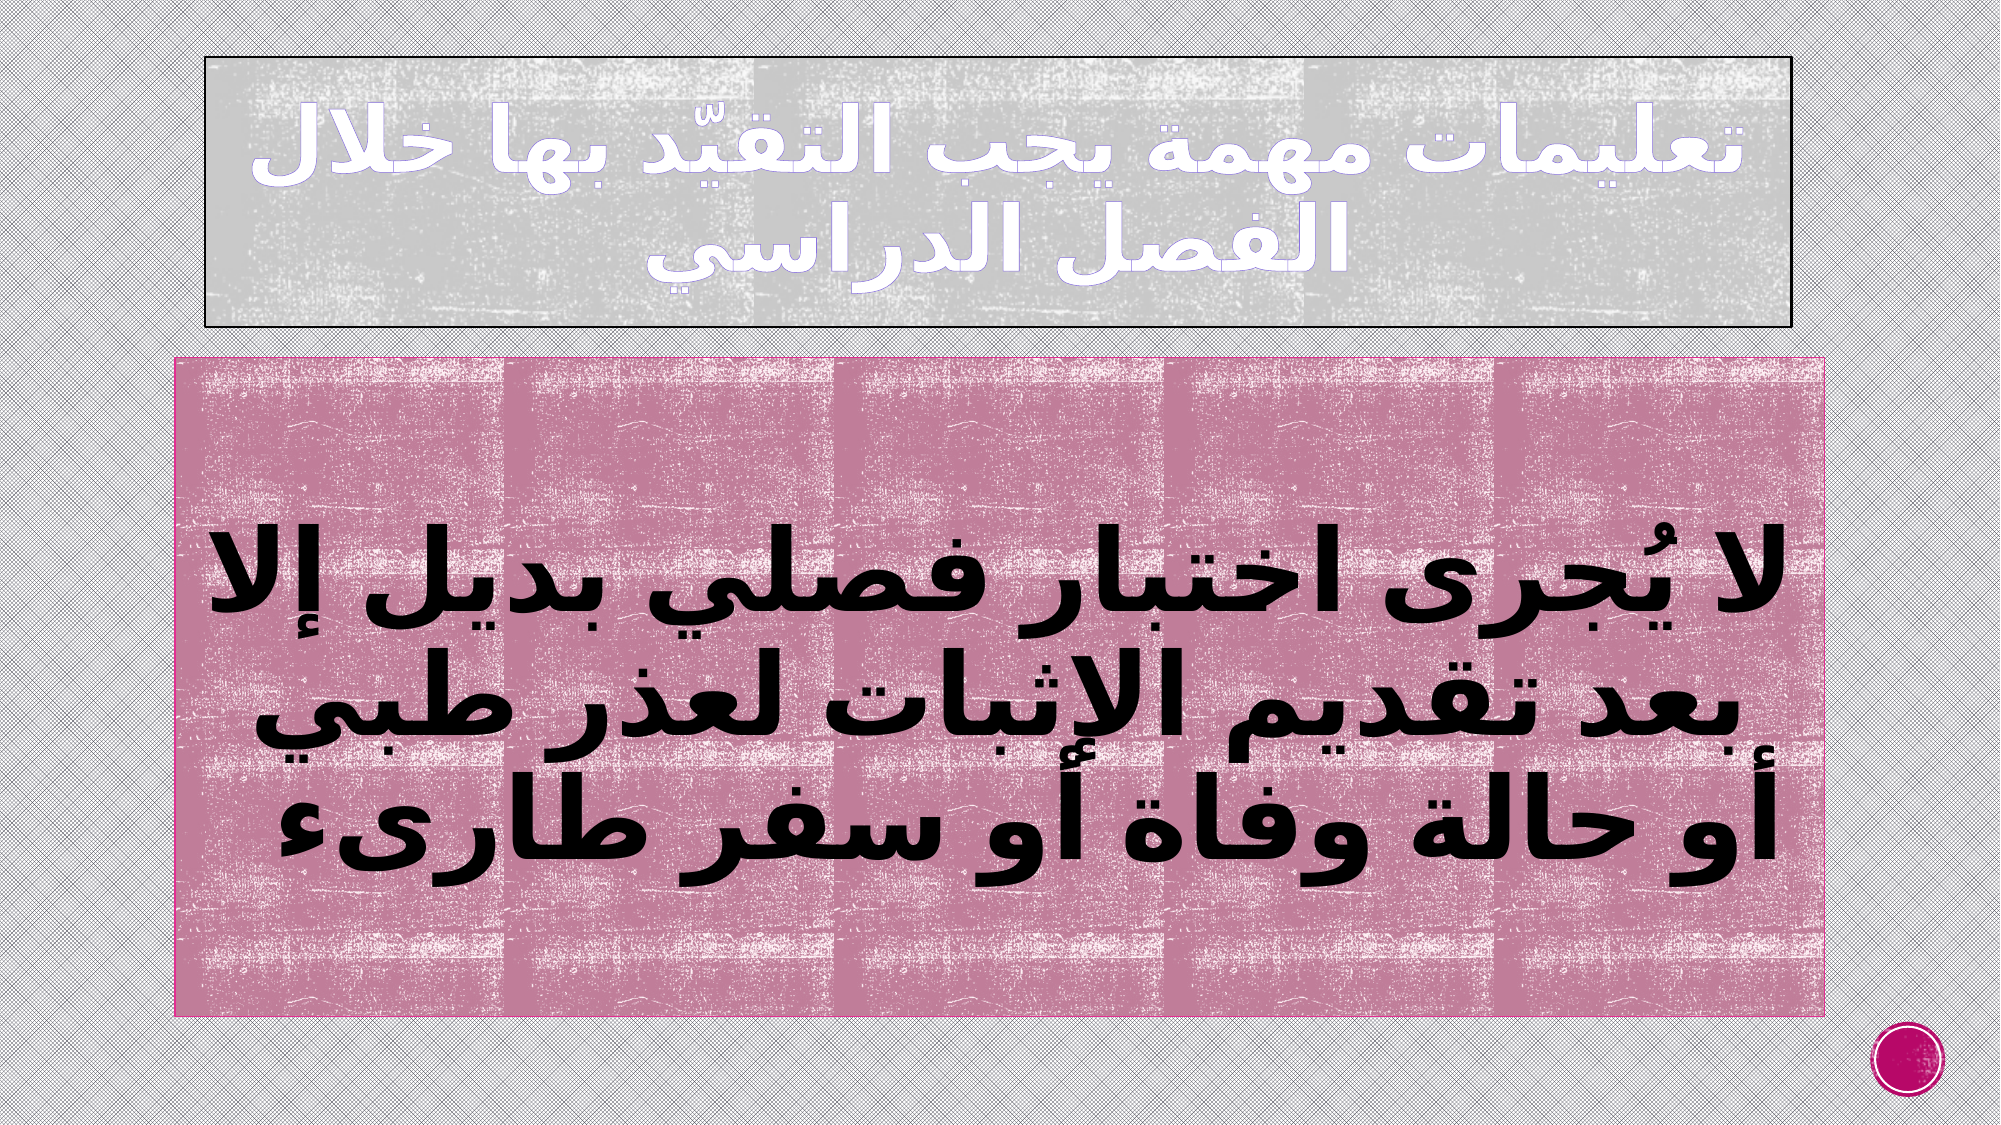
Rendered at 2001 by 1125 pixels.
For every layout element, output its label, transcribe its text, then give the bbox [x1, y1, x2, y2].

list لا يُجرى اختبار فصلي بديل إلا بعد تقديم الإثبات لعذر طبي أو حالة وفاة أو سفر طارىء [174, 357, 1825, 1017]
title تعليمات مهمة يجب التقيّد بها خلال الفصل الدراسي [204, 56, 1793, 328]
